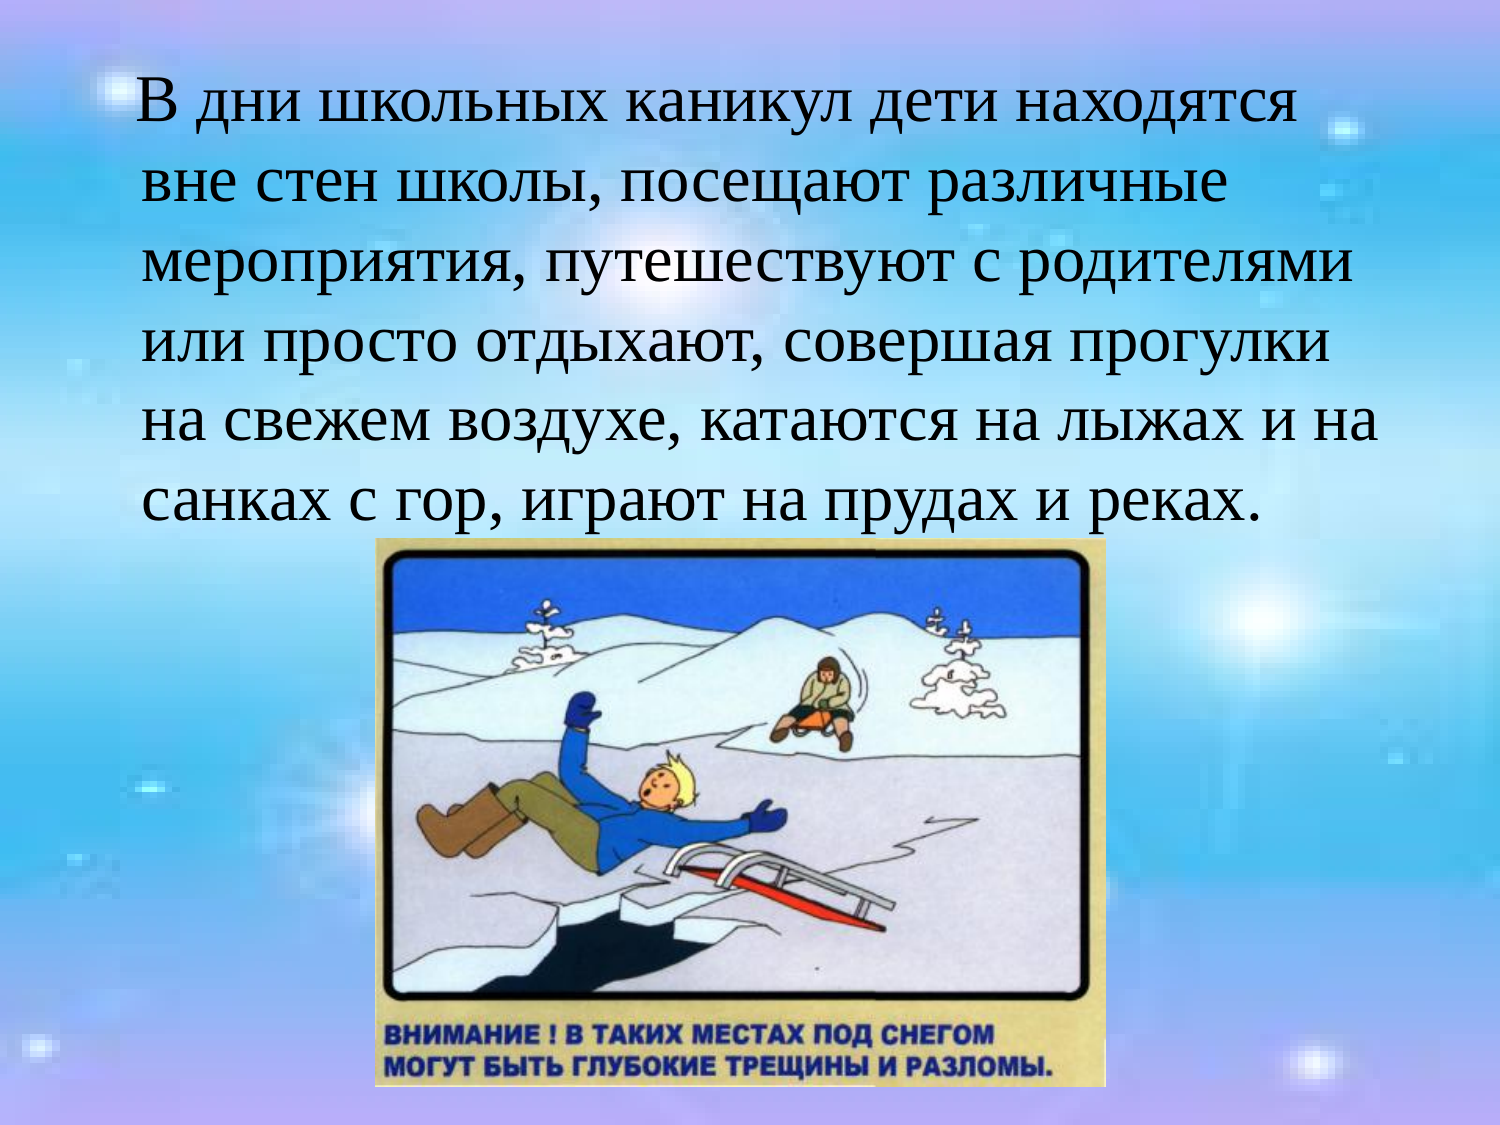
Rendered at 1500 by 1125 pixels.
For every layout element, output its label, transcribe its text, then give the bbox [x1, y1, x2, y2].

picture [0, 0, 1500, 1125]
list В дни школьных каникул дети находятся вне стен школы, посещают различные мероприятия, путешествуют с родителями или просто отдыхают, совершая прогулки на свежем воздухе, катаются на лыжах и на санках с гор, играют на прудах и реках. [70, 46, 1421, 739]
